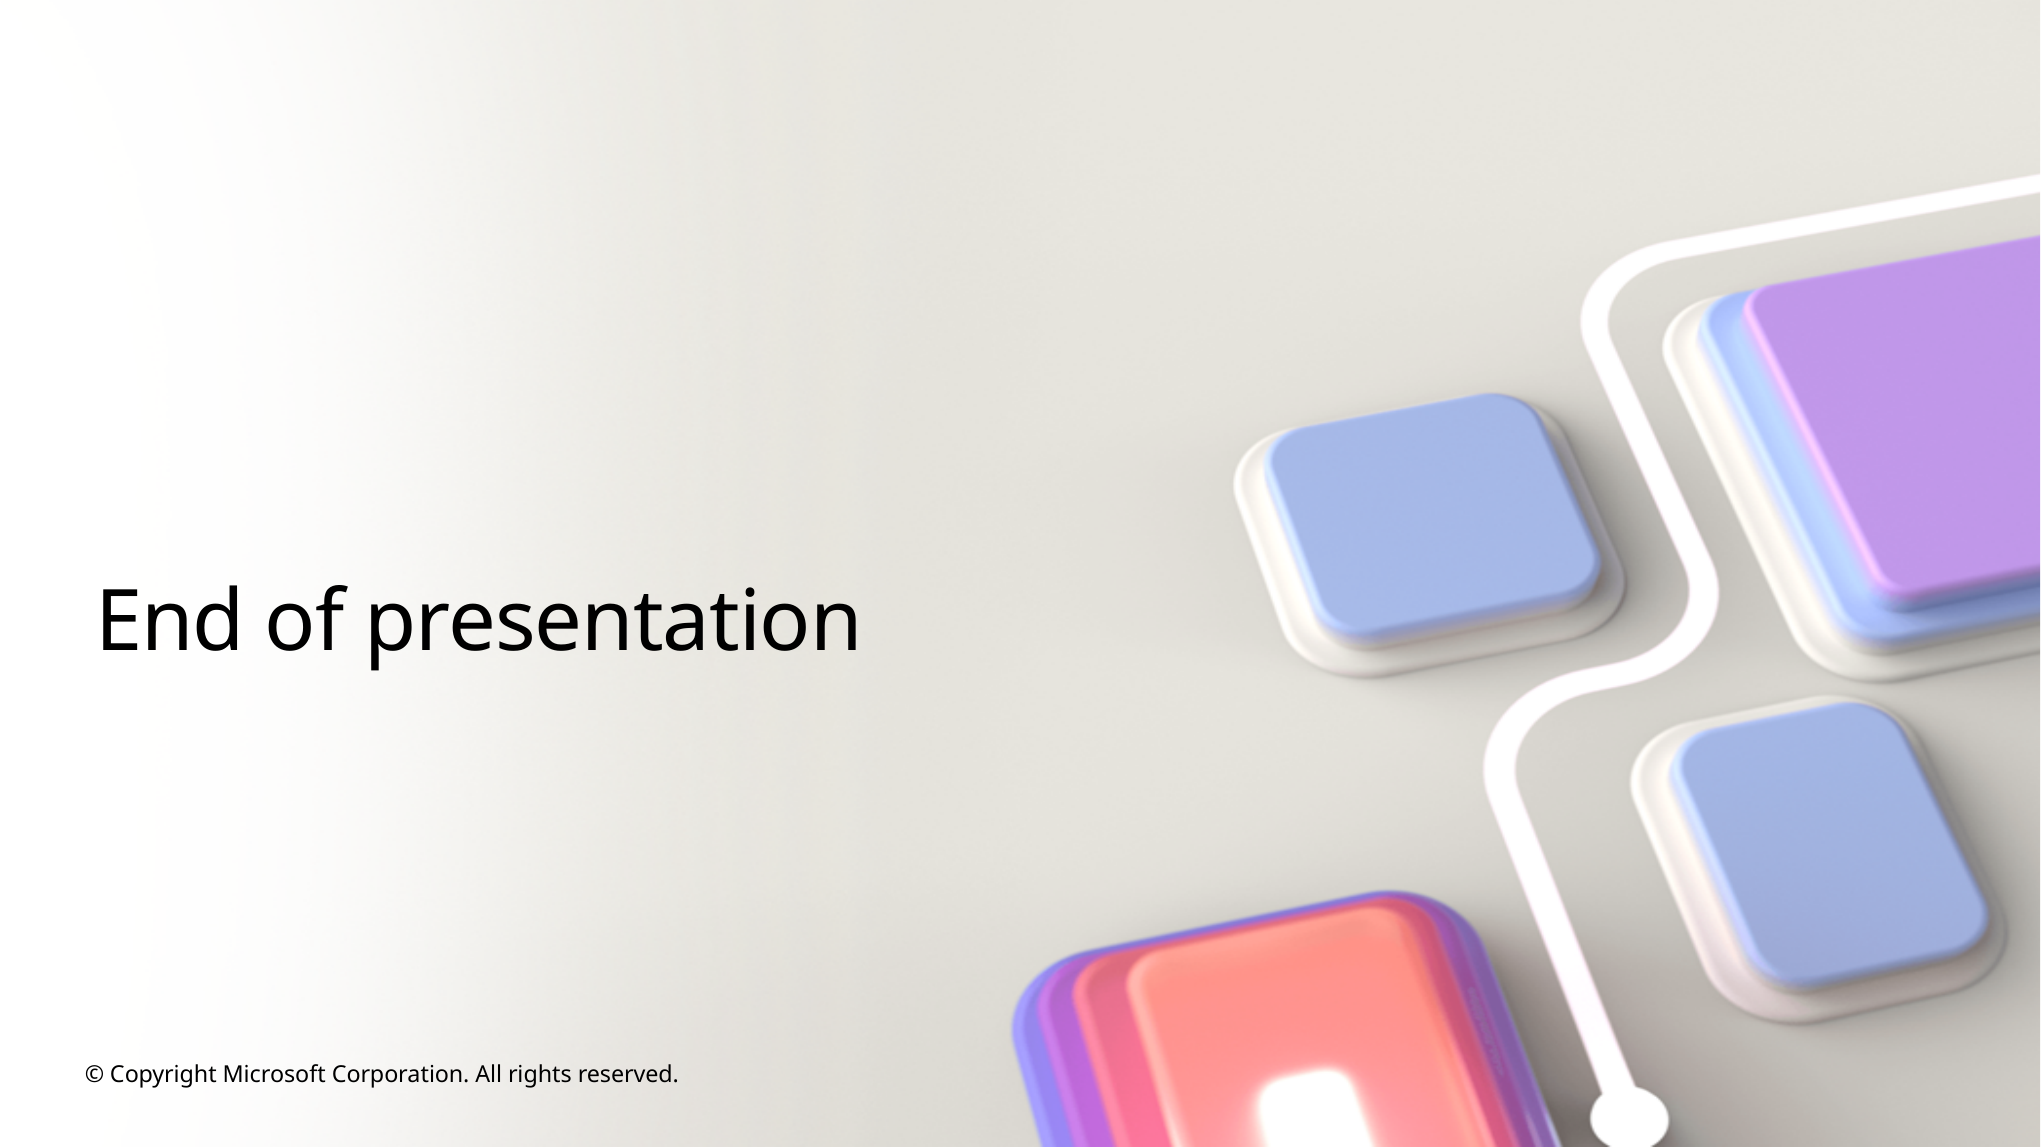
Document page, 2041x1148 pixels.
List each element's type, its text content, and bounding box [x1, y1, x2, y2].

picture [0, 0, 2041, 1147]
title End of presentation [95, 576, 1158, 670]
